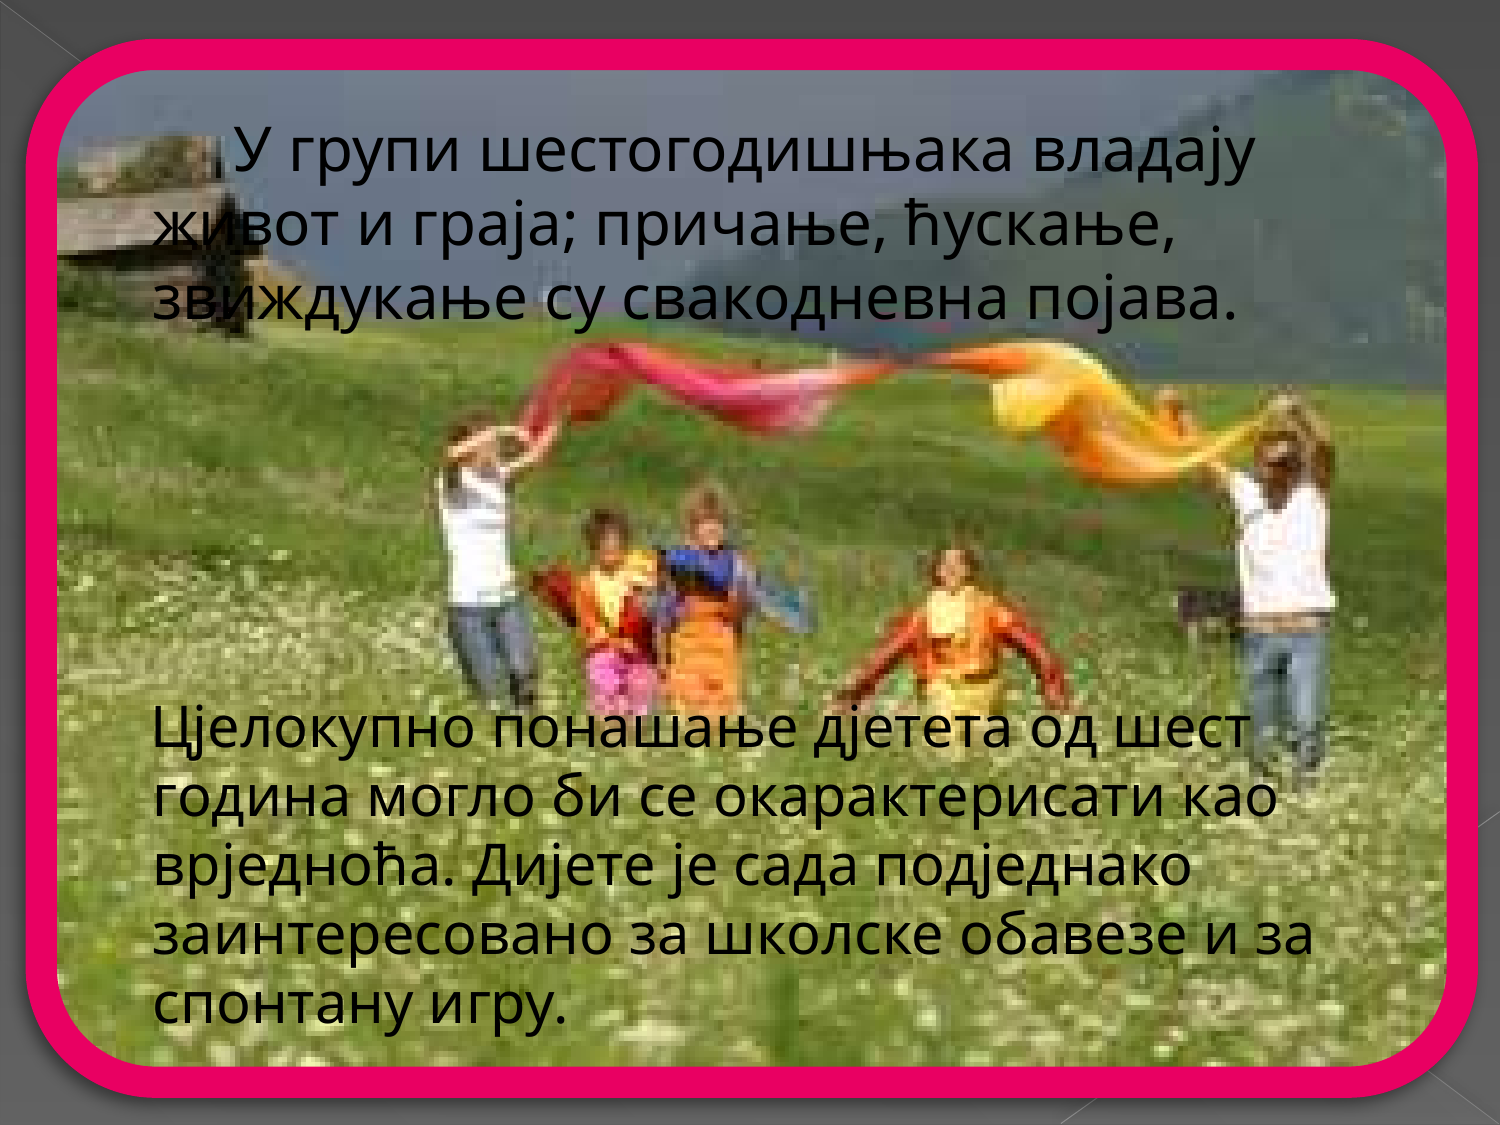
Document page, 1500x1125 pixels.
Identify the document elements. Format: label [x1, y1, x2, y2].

picture [41, 54, 1463, 1083]
